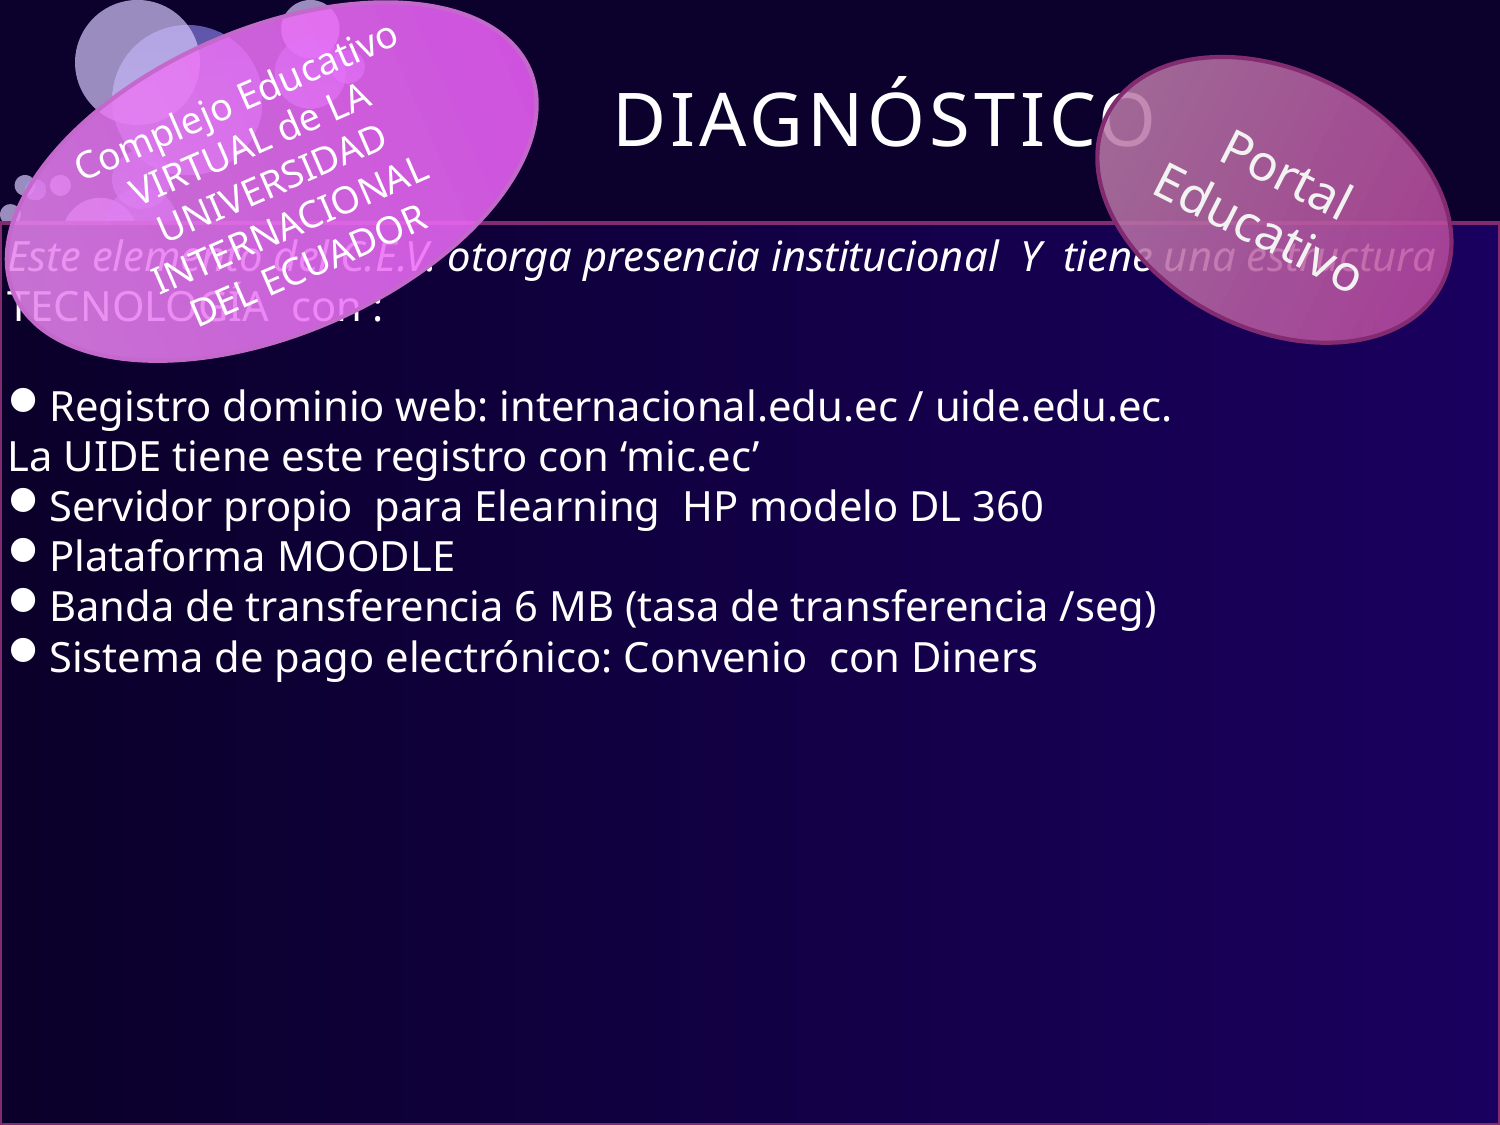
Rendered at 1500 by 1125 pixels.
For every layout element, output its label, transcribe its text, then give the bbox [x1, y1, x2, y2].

title DIAGNÓSTICO [550, 46, 1184, 188]
text_box Portal Educativo [1095, 54, 1454, 345]
list Este elemento del C.E.V. otorga presencia institucional Y tiene una estructura TECNOLOGÍA con : Registro dominio web: internacional.edu.ec / uide.edu.ec. La UIDE tiene este registro con ‘mic.ec’ Servidor propio para Elearning HP modelo DL 360 Plataforma MOODLE Banda de transferencia 6 MB (tasa de transferencia /seg) Sistema de pago electrónico: Convenio con Diners [0, 221, 1500, 1125]
text_box Complejo Educativo VIRTUAL de LA UNIVERSIDAD INTERNACIONAL DEL ECUADOR [4, 0, 539, 363]
